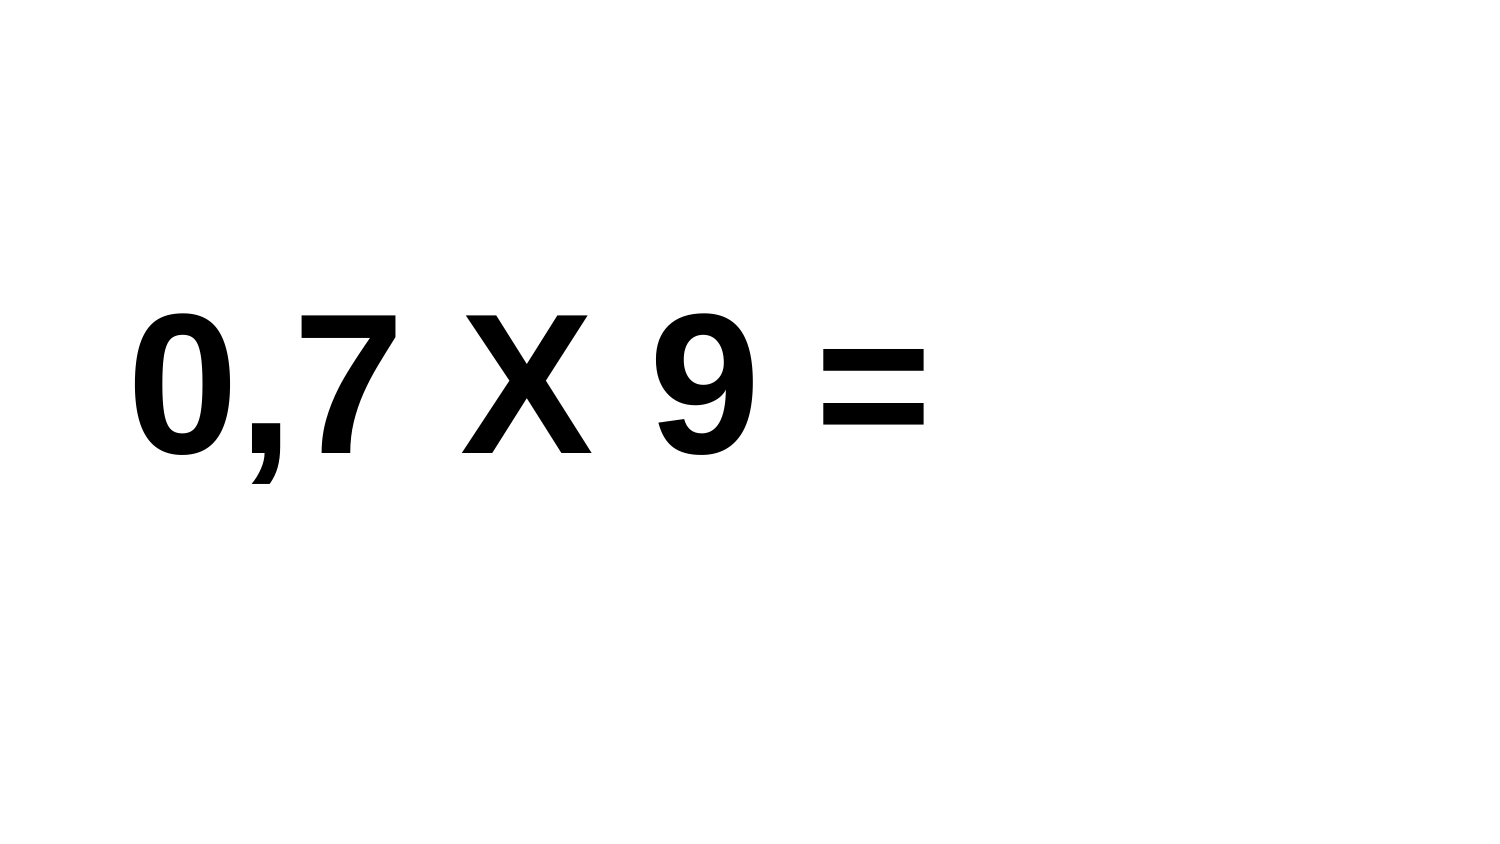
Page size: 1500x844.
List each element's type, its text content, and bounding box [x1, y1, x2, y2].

text_box 0,7 X 9 = [112, 318, 1388, 509]
